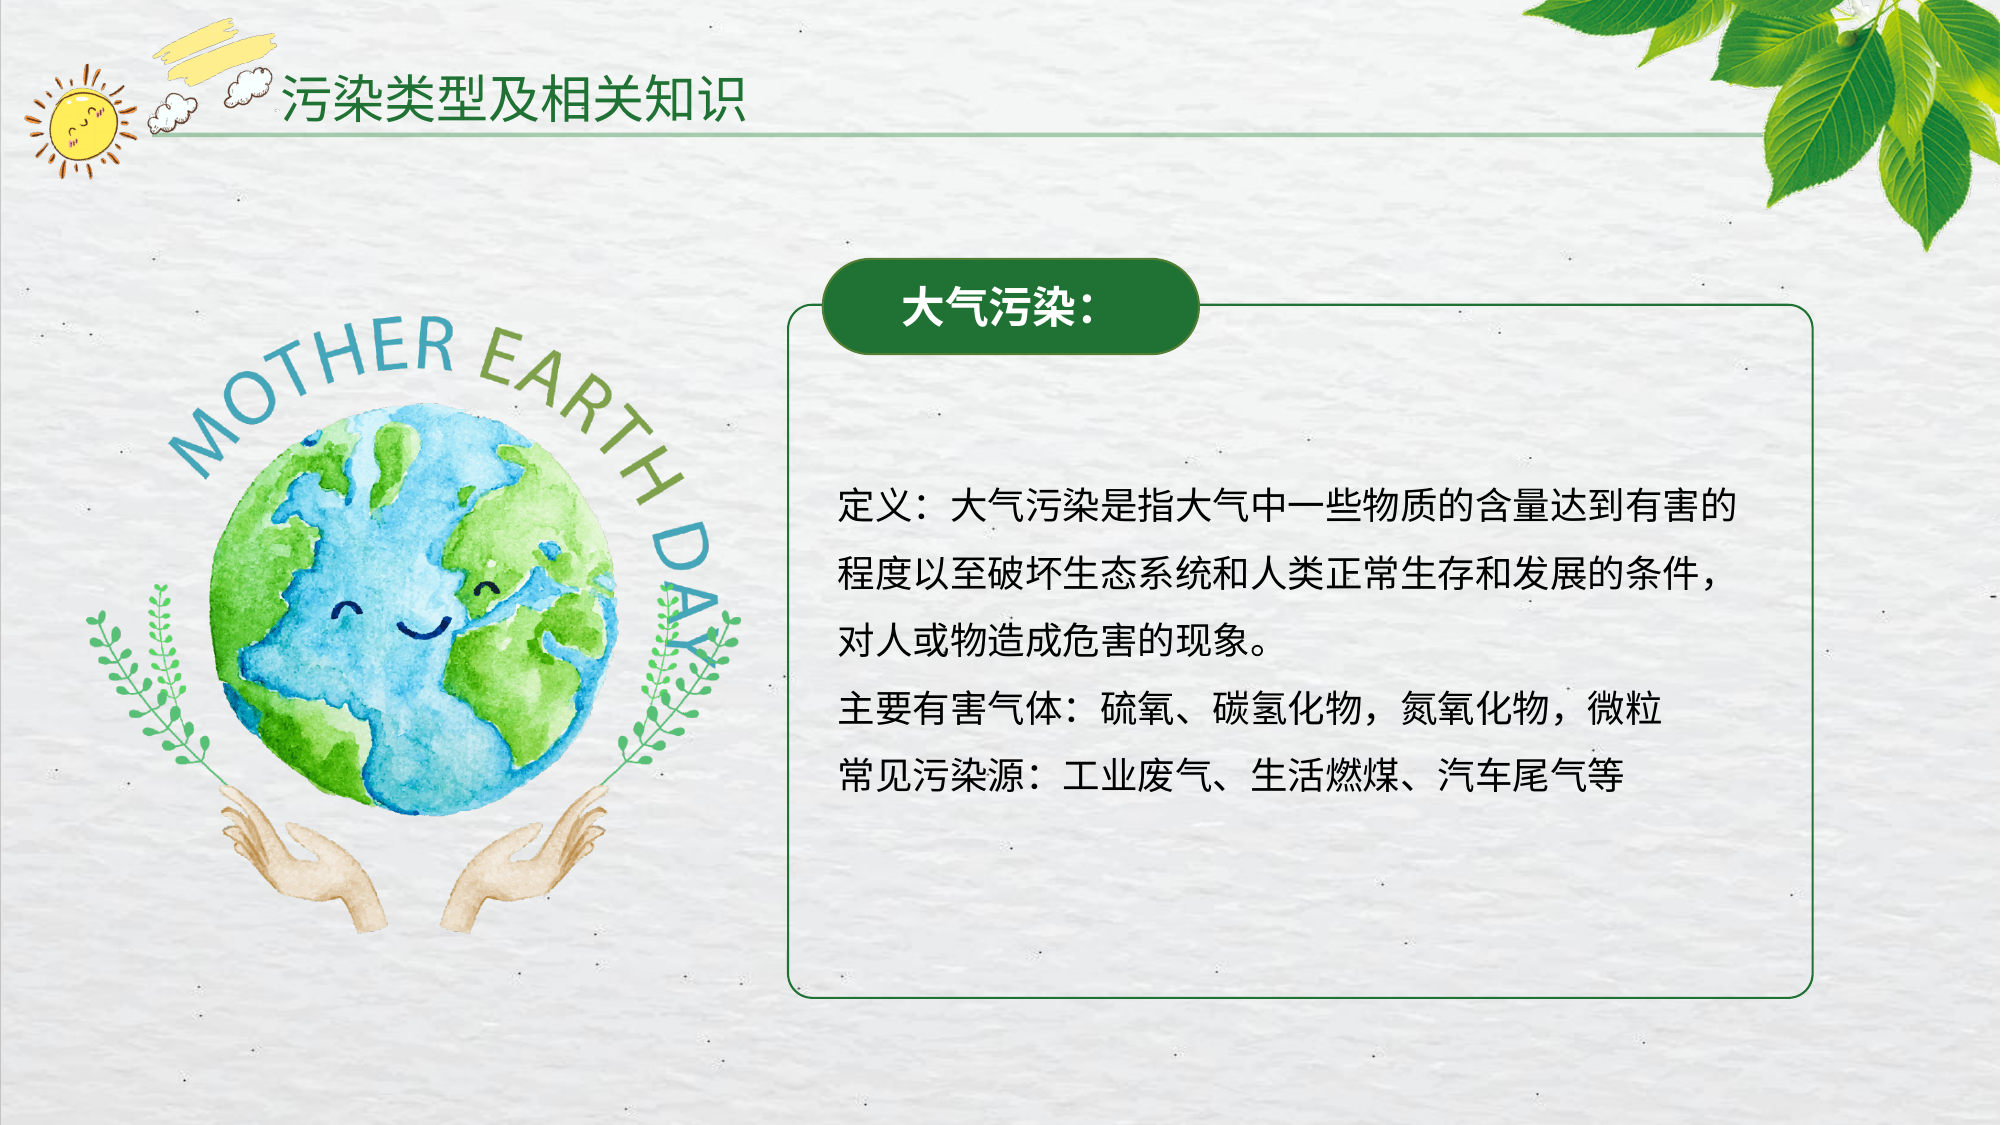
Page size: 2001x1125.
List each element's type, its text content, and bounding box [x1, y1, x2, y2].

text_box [788, 258, 1813, 998]
picture [1496, 0, 2000, 296]
text_box 污染类型及相关知识 [290, 58, 837, 134]
picture [11, 0, 301, 201]
picture [86, 295, 741, 951]
